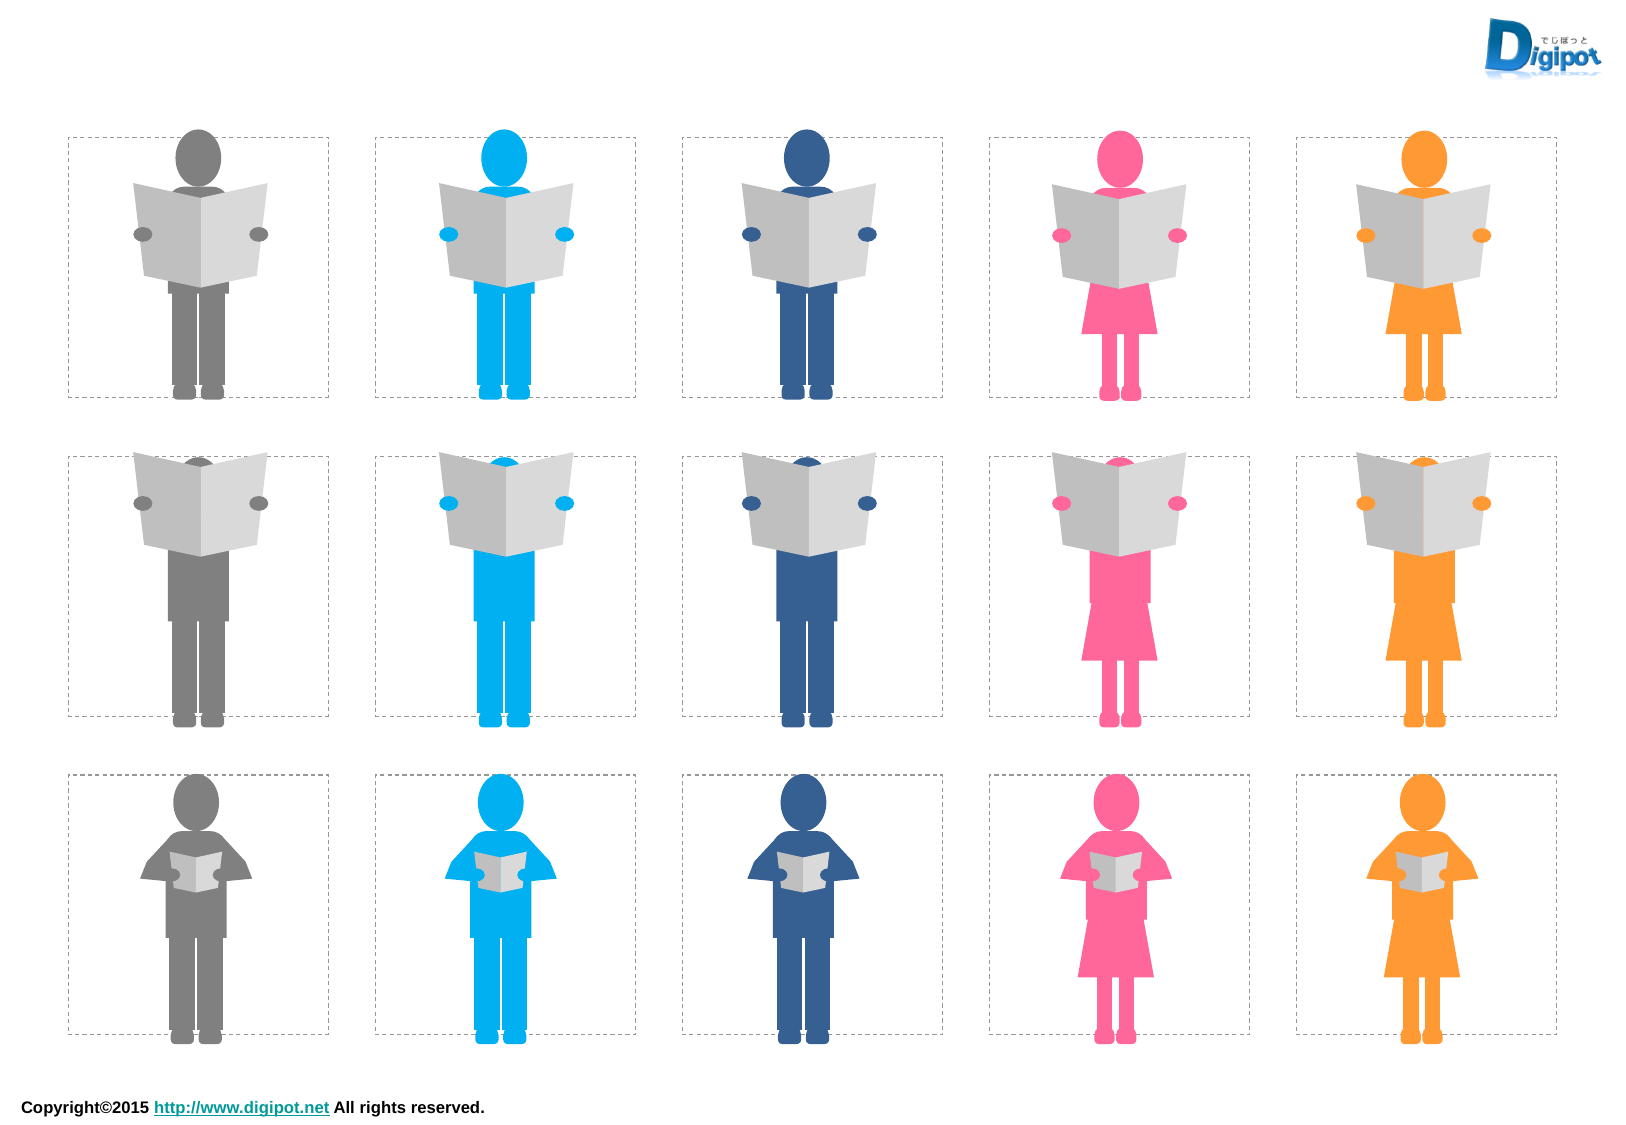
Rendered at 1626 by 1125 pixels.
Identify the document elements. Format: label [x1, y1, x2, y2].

text_box [1355, 451, 1492, 728]
text_box [1355, 130, 1492, 401]
text_box [741, 129, 878, 400]
text_box [751, 773, 856, 1045]
text_box [1051, 451, 1188, 728]
text_box [132, 451, 269, 728]
text_box [741, 451, 878, 728]
text_box [143, 773, 249, 1045]
text_box [1369, 773, 1475, 1045]
text_box [438, 129, 575, 400]
text_box [448, 773, 554, 1045]
picture [1485, 18, 1602, 82]
text_box [1063, 773, 1169, 1045]
text_box [132, 129, 269, 400]
text_box [438, 451, 575, 728]
text_box [1051, 130, 1188, 401]
